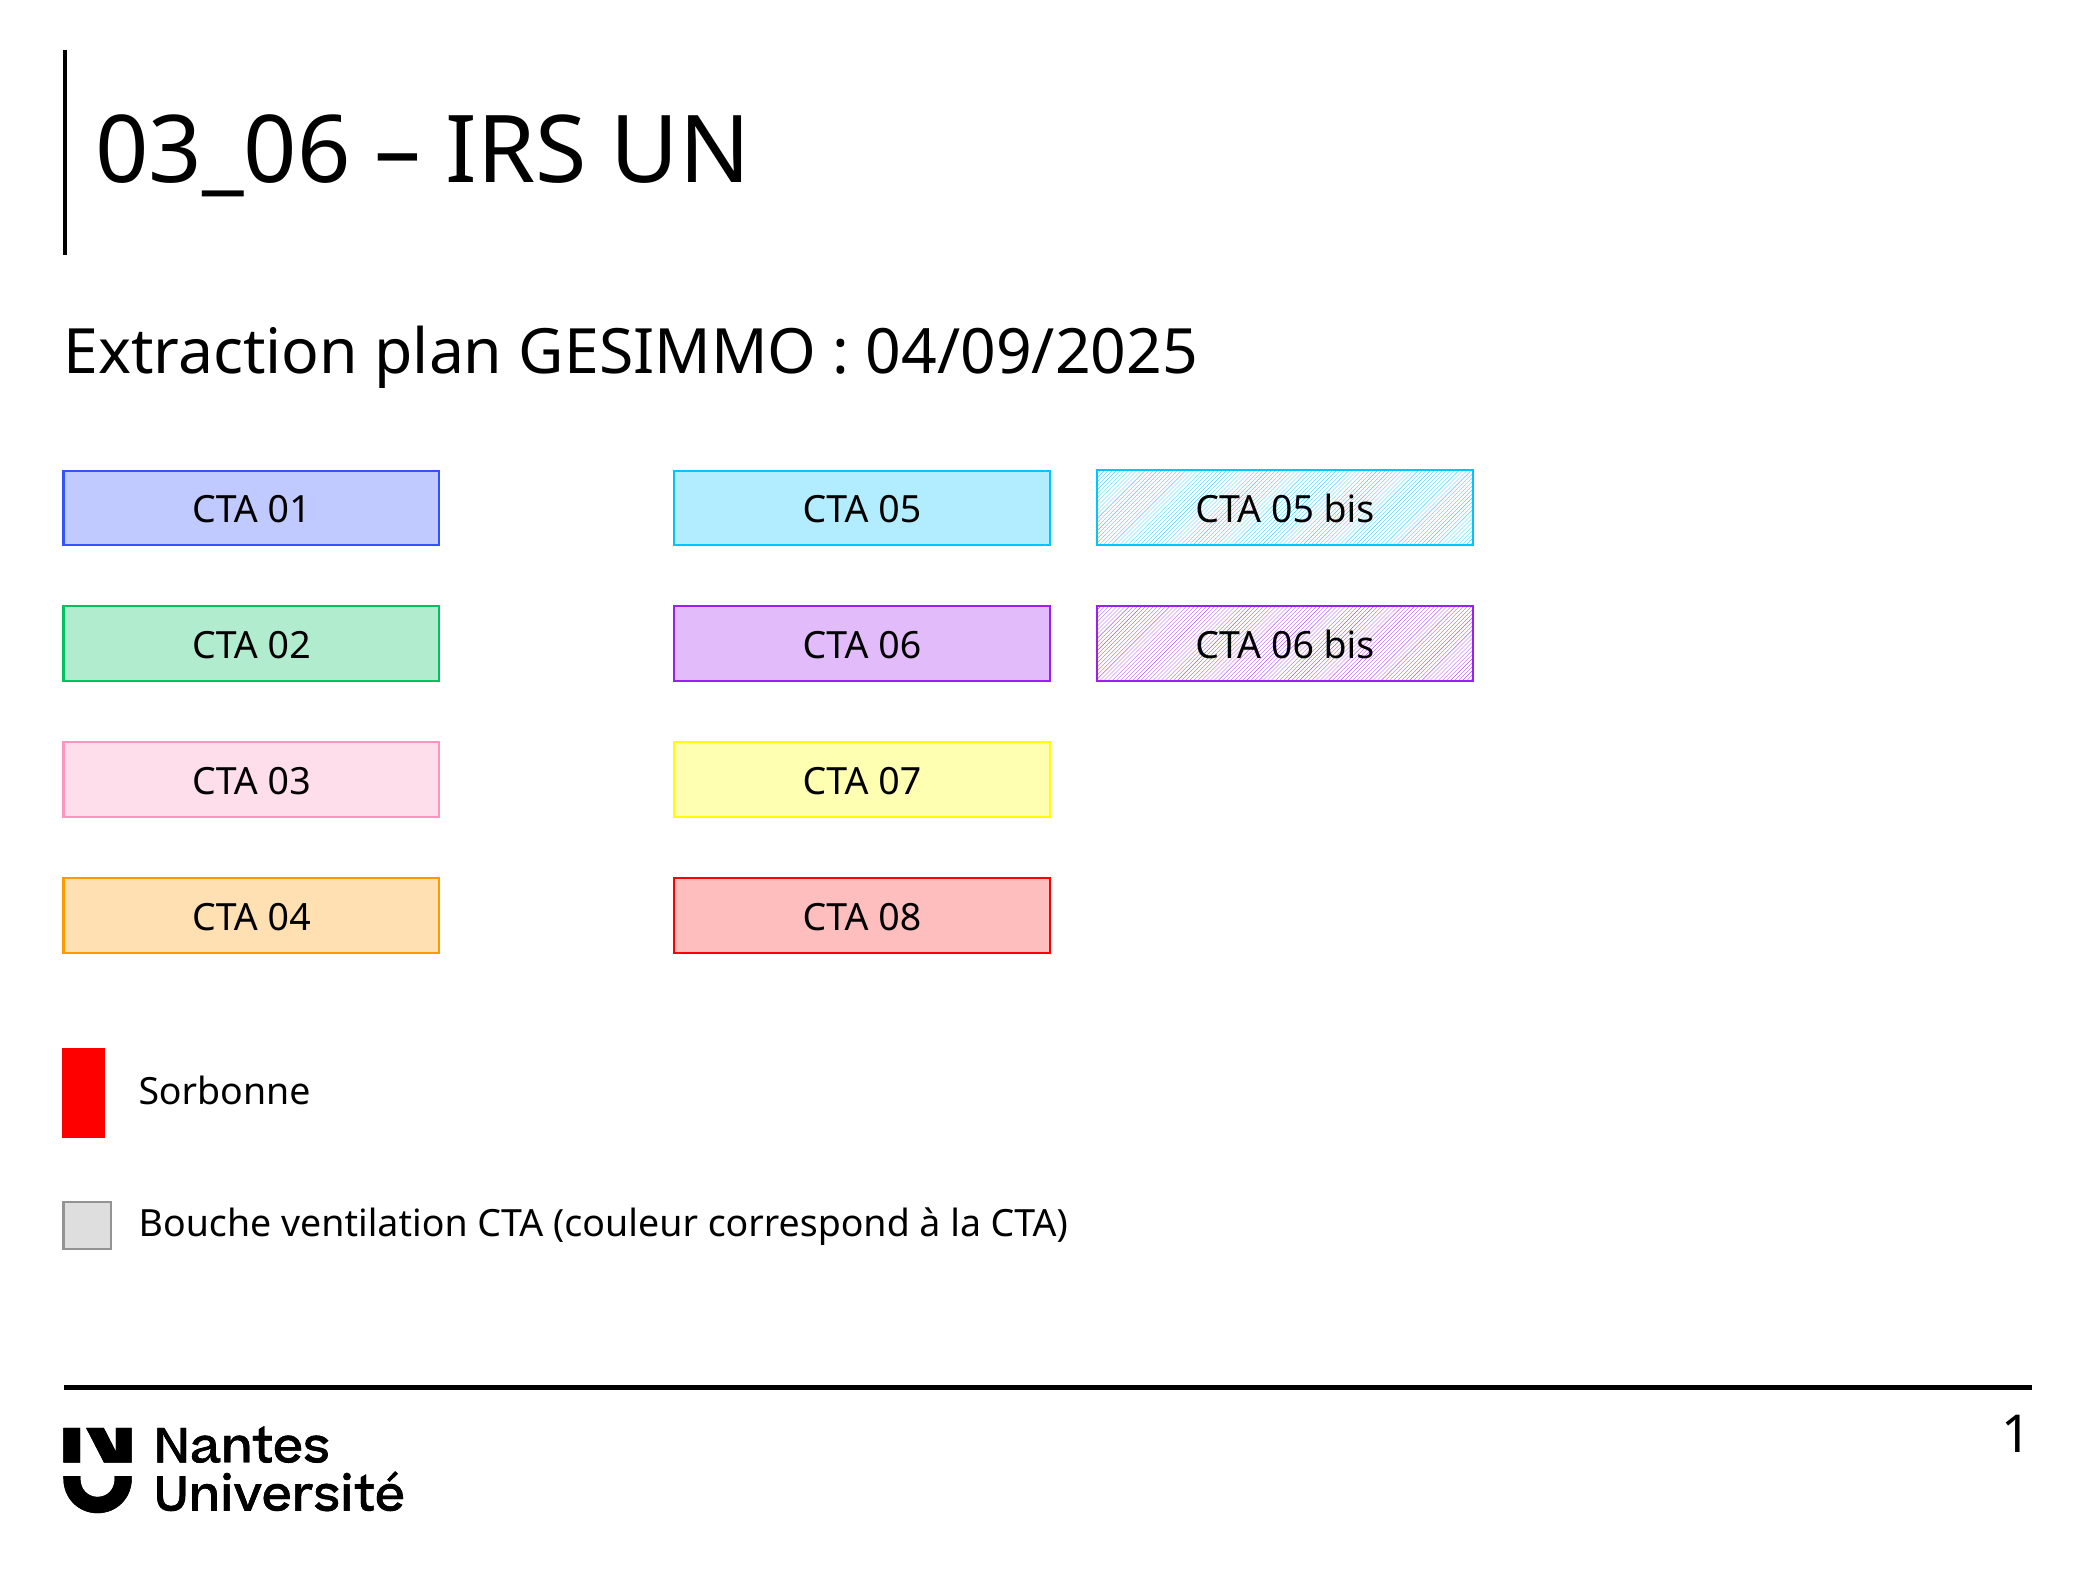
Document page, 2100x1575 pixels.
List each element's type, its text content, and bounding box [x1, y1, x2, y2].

text_box Bouche ventilation CTA (couleur correspond à la CTA) [138, 1204, 1320, 1247]
text_box CTA 03 [62, 741, 440, 818]
text_box CTA 05 bis [1096, 469, 1474, 546]
list Extraction plan GESIMMO : 04/09/2025 [63, 319, 2025, 422]
text_box CTA 05 [673, 470, 1051, 546]
text_box CTA 06 [673, 605, 1051, 682]
slide_number 1 [1723, 1404, 2032, 1468]
text_box CTA 02 [62, 605, 440, 682]
text_box CTA 06 bis [1096, 605, 1474, 682]
text_box Sorbonne [138, 1072, 729, 1114]
text_box [62, 1048, 105, 1138]
text_box CTA 07 [673, 741, 1051, 818]
text_box CTA 04 [62, 877, 440, 954]
text_box [62, 1201, 112, 1250]
text_box CTA 08 [673, 877, 1051, 954]
title 03_06 – IRS UN [95, 101, 1921, 204]
text_box CTA 01 [62, 470, 440, 546]
